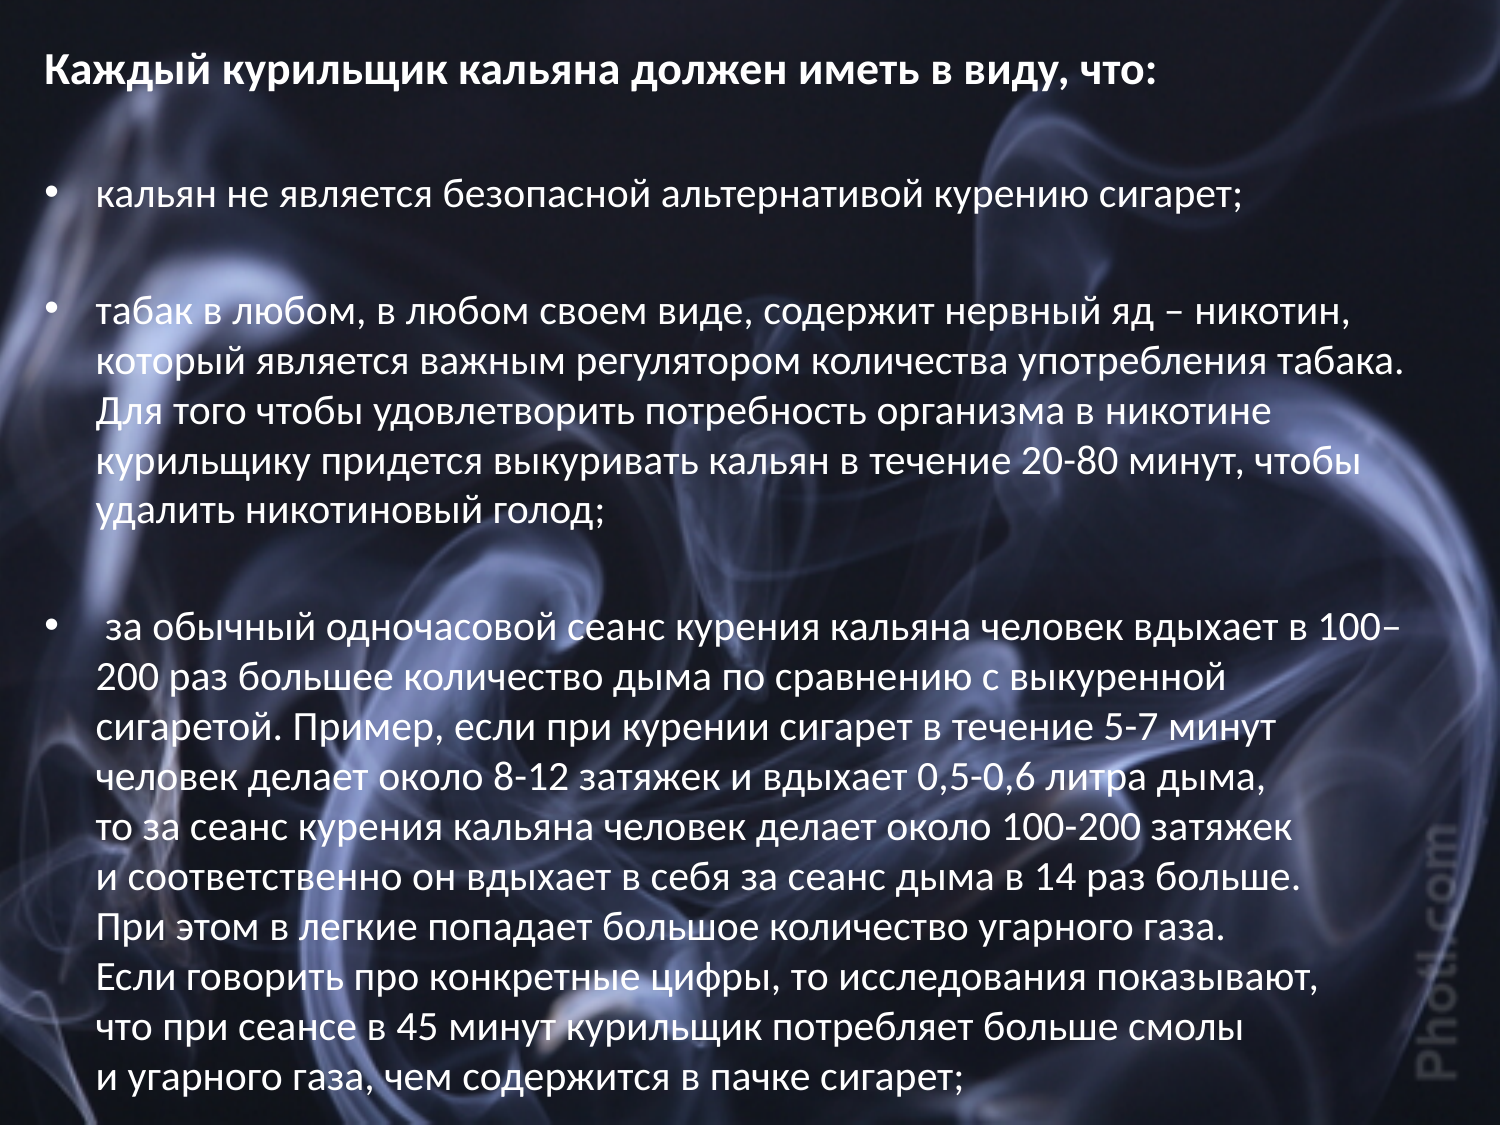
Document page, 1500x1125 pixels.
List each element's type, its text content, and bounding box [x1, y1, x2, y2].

picture [0, 0, 1500, 1125]
list Каждый курильщик кальяна должен иметь в виду, что: кальян не является безопасной альтернативой курению сигарет; табак в любом, в любом своем виде, содержит нервный яд – никотин, который является важным регулятором количества употребления табака. Для того чтобы удовлетворить потребность организма в никотине курильщику придется выкуривать кальян в течение 20-80 минут, чтобы удалить никотиновый голод; за обычный одночасовой сеанс курения кальяна человек вдыхает в 100–200 раз большее количество дыма по сравнению с выкуренной сигаретой. Пример, если при курении сигарет в течение 5-7 минут человек делает около 8-12 затяжек и вдыхает 0,5-0,6 литра дыма, то за сеанс курения кальяна человек делает около 100-200 затяжек и соответственно он вдыхает в себя за сеанс дыма в 14 раз больше. При этом в легкие попадает большое количество угарного газа. Если говорить про конкретные цифры, то исследования показывают, что при сеансе в 45 минут курильщик потребляет больше смолы и угарного газа, чем содержится в пачке сигарет; [29, 30, 1425, 1125]
